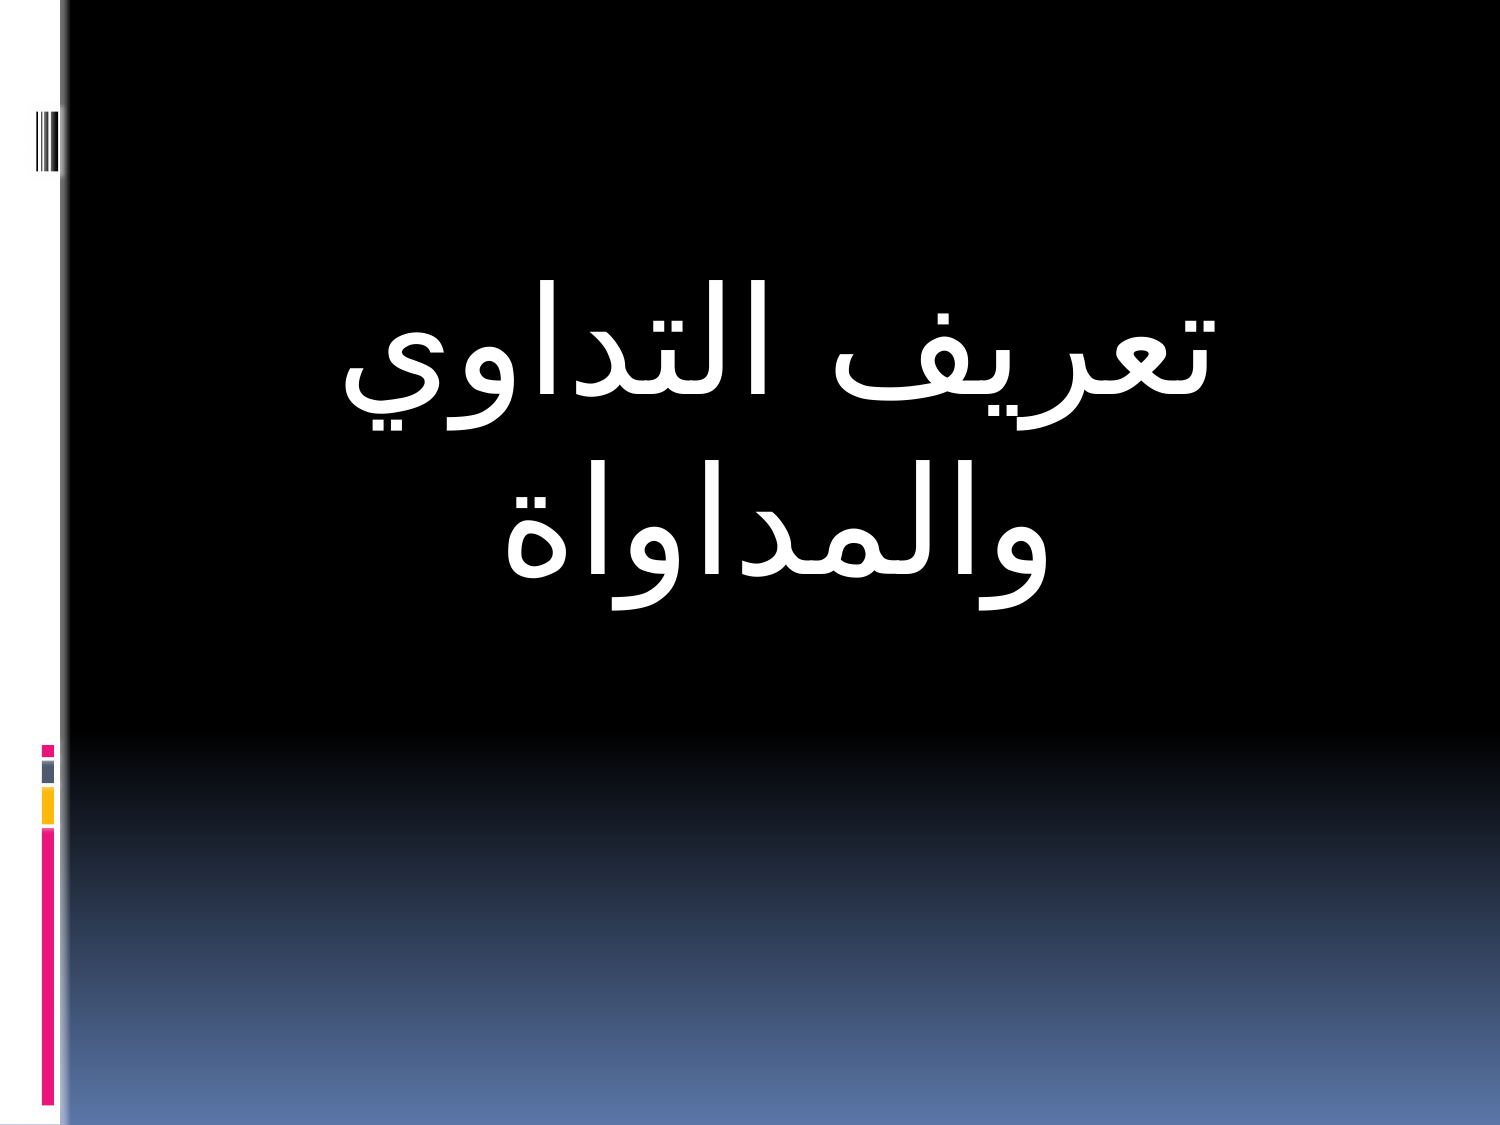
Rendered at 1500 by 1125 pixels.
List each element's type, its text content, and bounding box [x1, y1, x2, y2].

text_box تعريف التداوي والمداواة [140, 269, 1416, 762]
